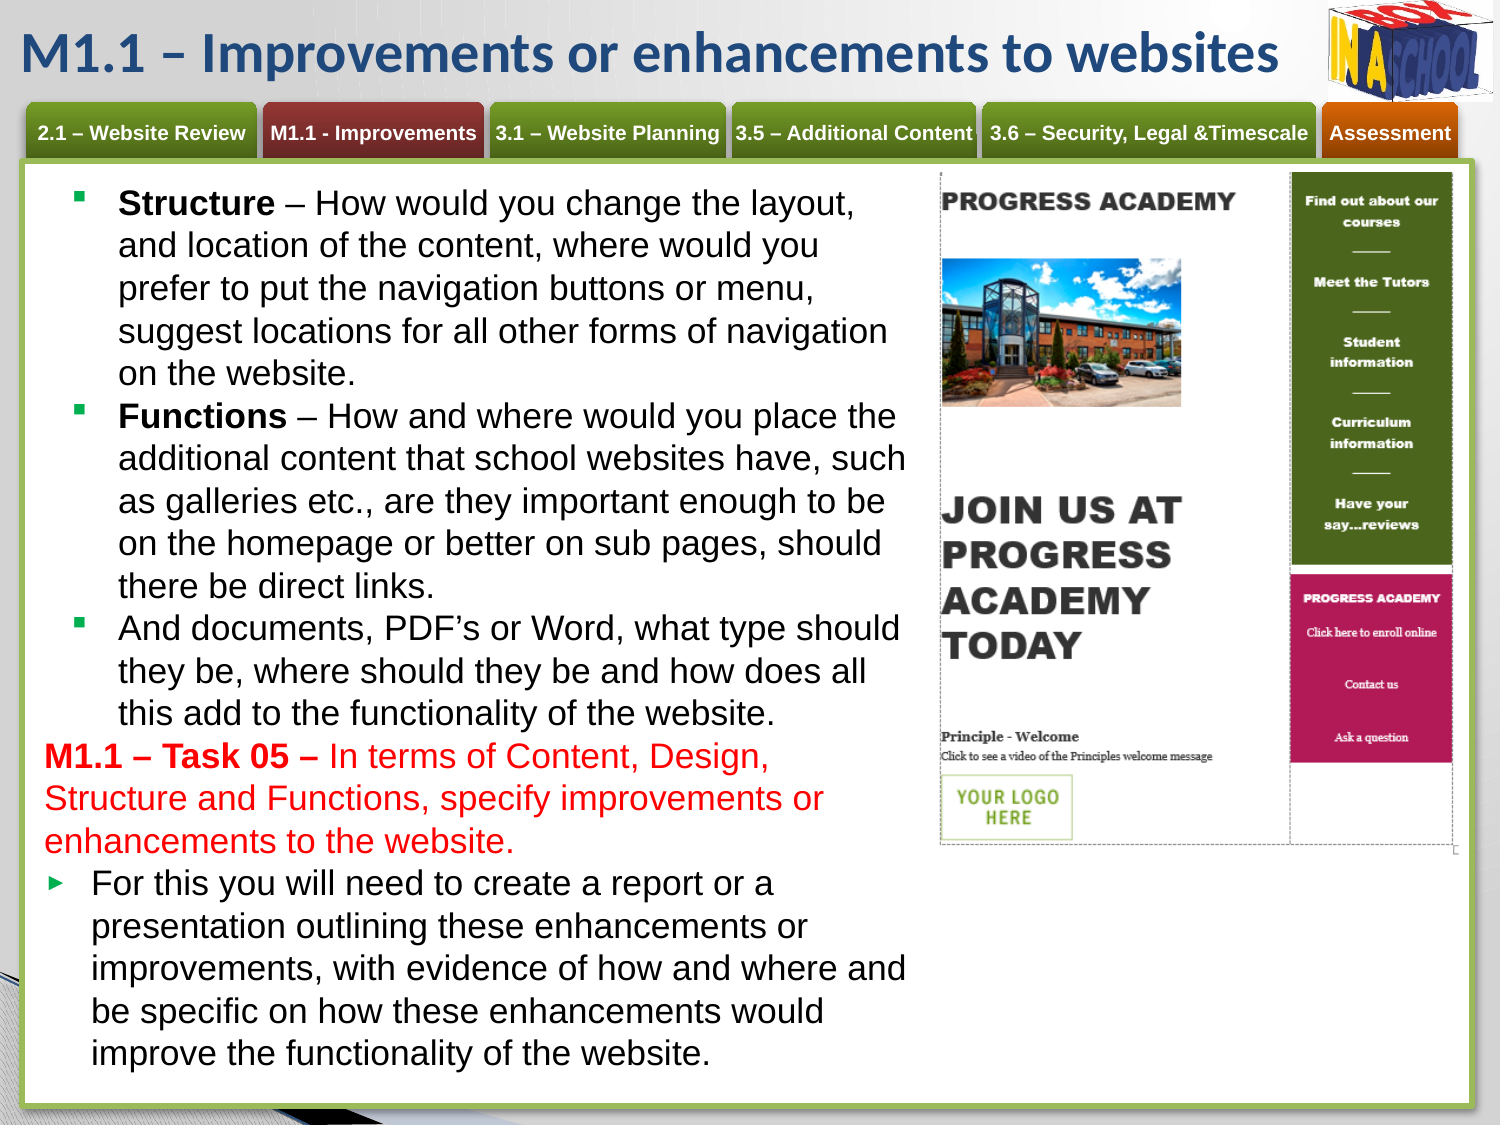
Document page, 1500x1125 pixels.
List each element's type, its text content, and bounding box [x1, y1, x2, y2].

picture [281, 1114, 303, 1125]
picture [1328, 0, 1494, 102]
list Structure – How would you change the layout, and location of the content, where would you prefer to put the navigation buttons or menu, suggest locations for all other forms of navigation on the website. Functions – How and where would you place the additional content that school websites have, such as galleries etc., are they important enough to be on the homepage or better on sub pages, should there be direct links. And documents, PDF’s or Word, what type should they be, where should they be and how does all this add to the functionality of the website. M1.1 – Task 05 – In terms of Content, Design, Structure and Functions, specify improvements or enhancements to the website. For this you will need to create a report or a presentation outlining these enhancements or improvements, with evidence of how and where and be specific on how these enhancements would improve the functionality of the website. [29, 172, 926, 220]
title M1.1 – Improvements or enhancements to websites [5, 7, 1306, 90]
picture [926, 172, 1459, 857]
